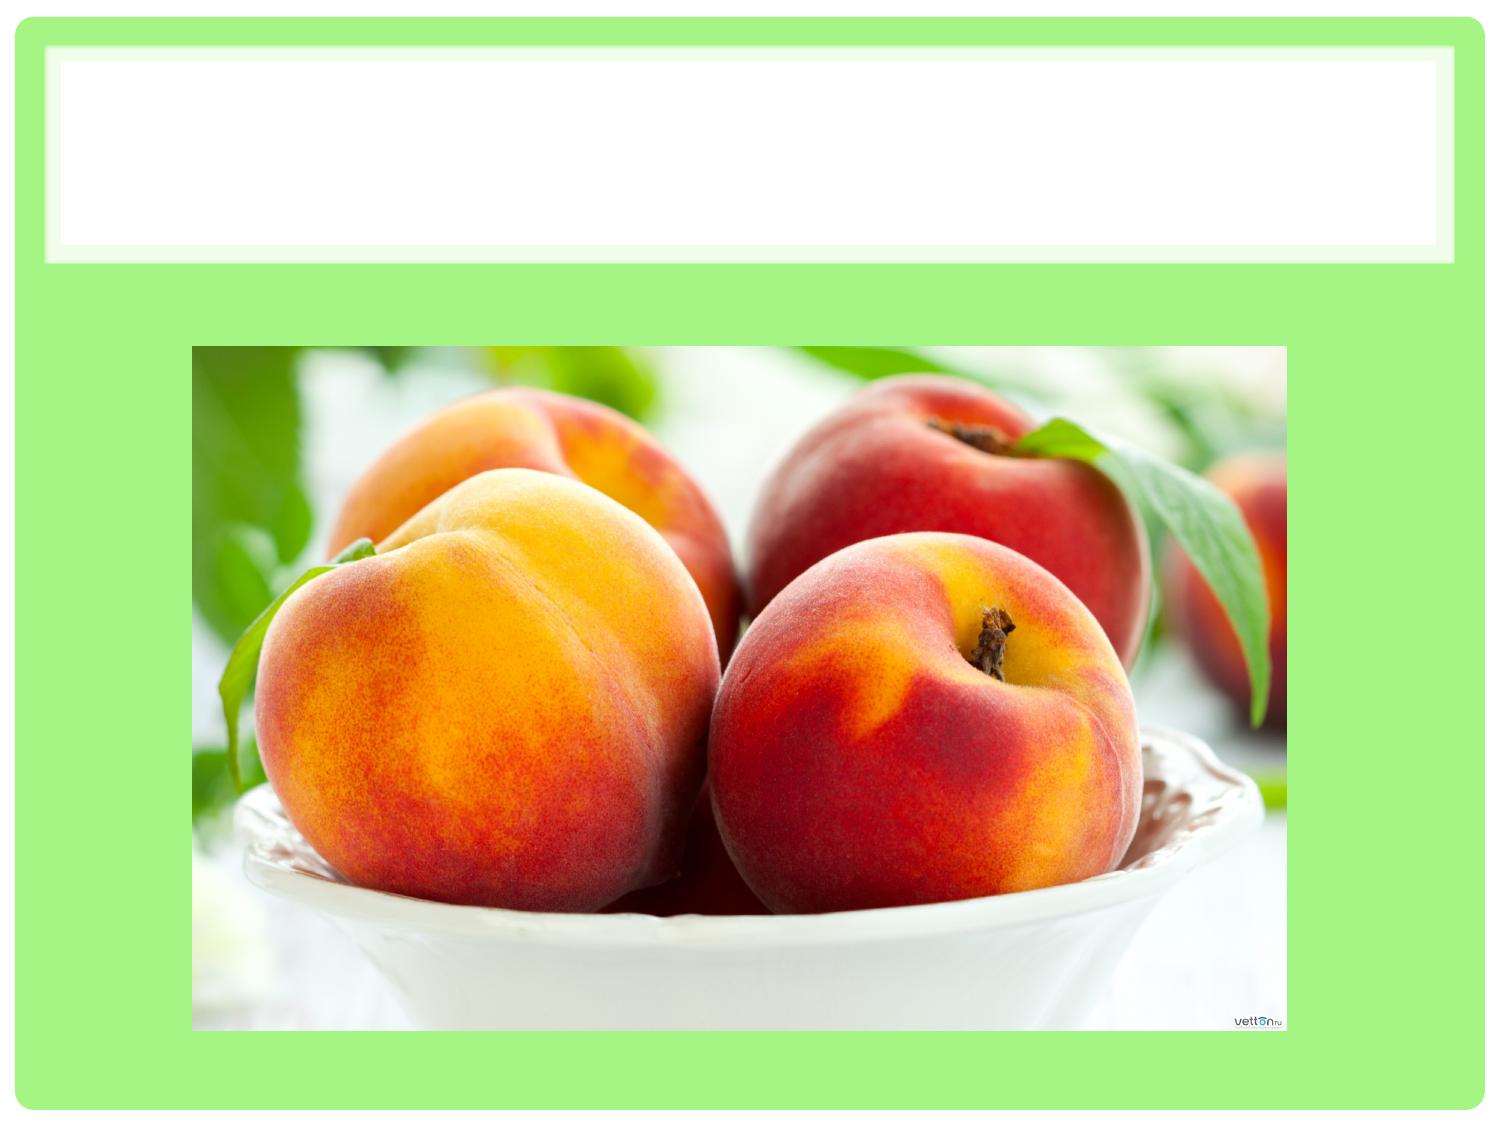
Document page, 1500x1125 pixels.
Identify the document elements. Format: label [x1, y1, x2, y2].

picture [192, 346, 1287, 1031]
